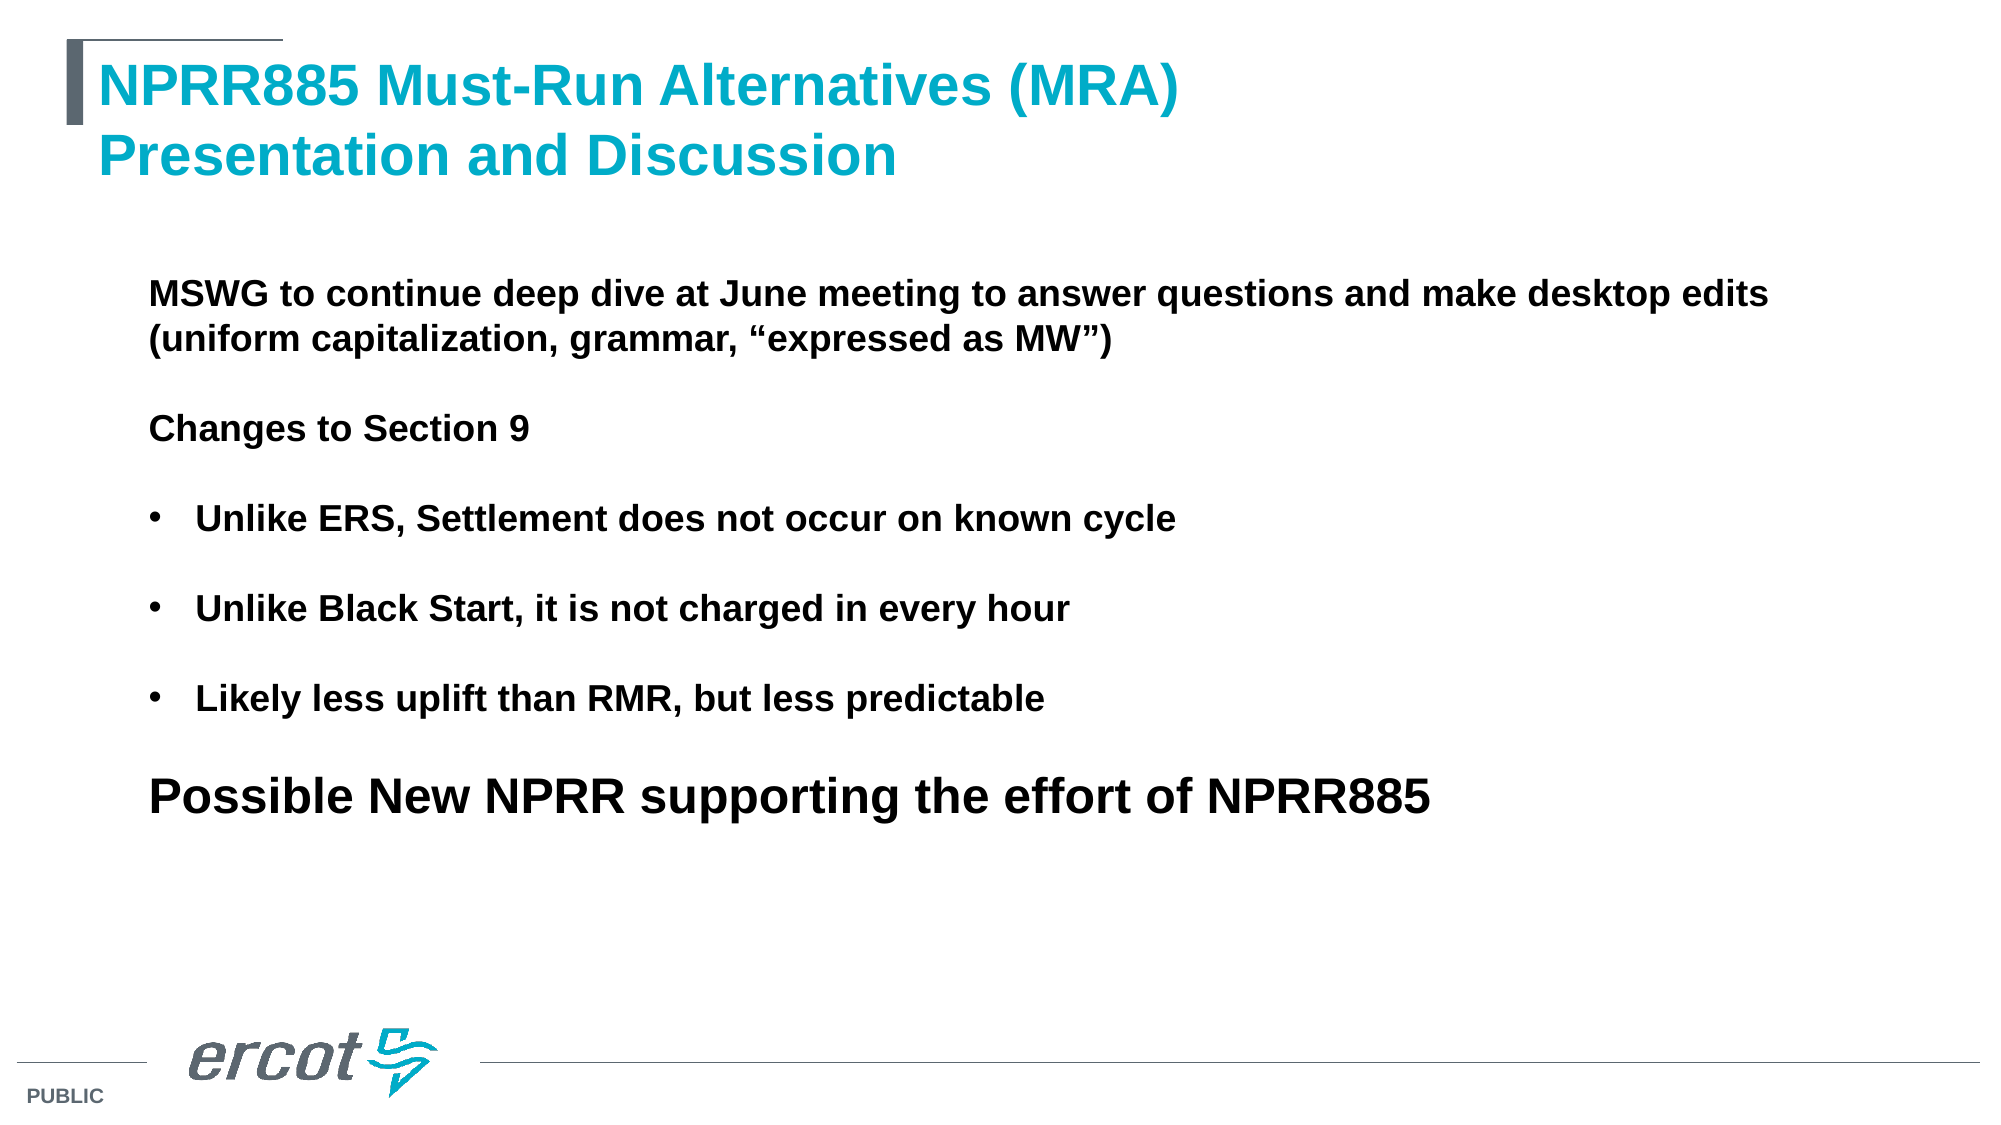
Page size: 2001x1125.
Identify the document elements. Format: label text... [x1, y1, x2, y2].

text_box MSWG to continue deep dive at June meeting to answer questions and make desktop edits (uniform capitalization, grammar, “expressed as MW”) Changes to Section 9 Unlike ERS, Settlement does not occur on known cycle Unlike Black Start, it is not charged in every hour Likely less uplift than RMR, but less predictable Possible New NPRR supporting the effort of NPRR885 [133, 216, 1913, 922]
picture [183, 1024, 442, 1100]
title NPRR885 Must-Run Alternatives (MRA) Presentation and Discussion [83, 39, 1407, 155]
